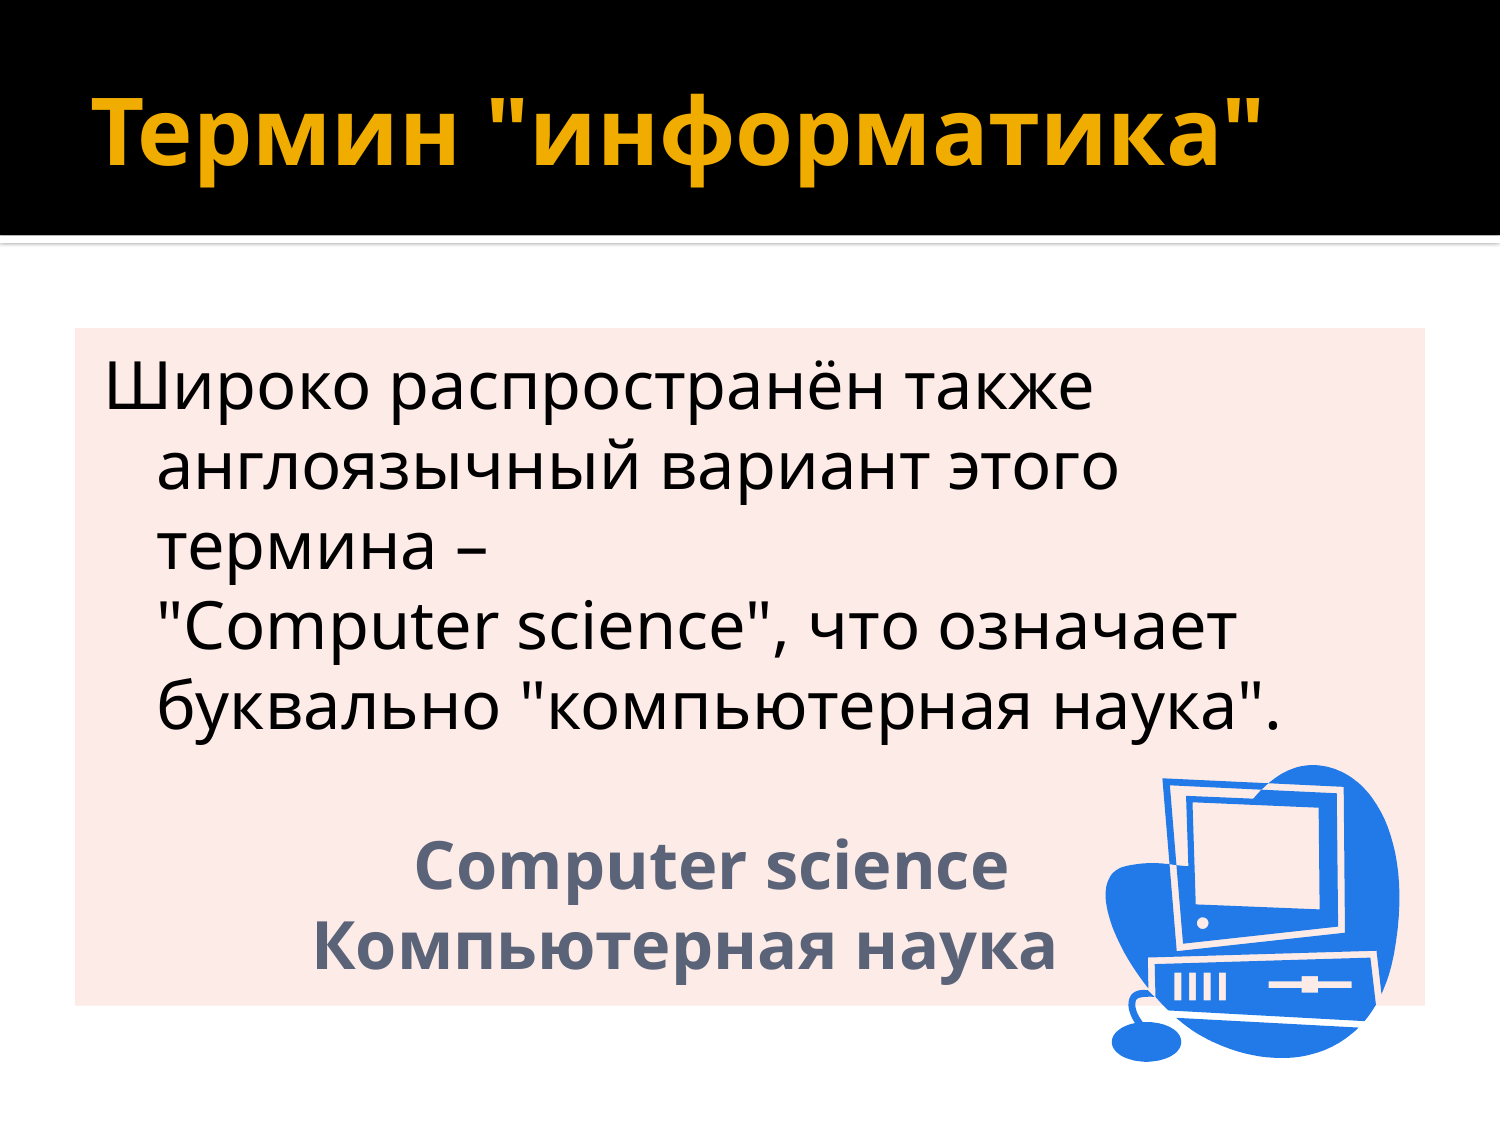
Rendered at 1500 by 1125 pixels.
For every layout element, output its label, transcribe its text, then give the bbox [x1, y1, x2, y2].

list Широко распространён также англоязычный вариант этого термина – "Сomputer science", что означает буквально "компьютерная наука". Сomputer science Компьютерная наука [75, 328, 1425, 1006]
title Термин "информатика" [75, 25, 1425, 231]
picture [1104, 763, 1407, 1062]
